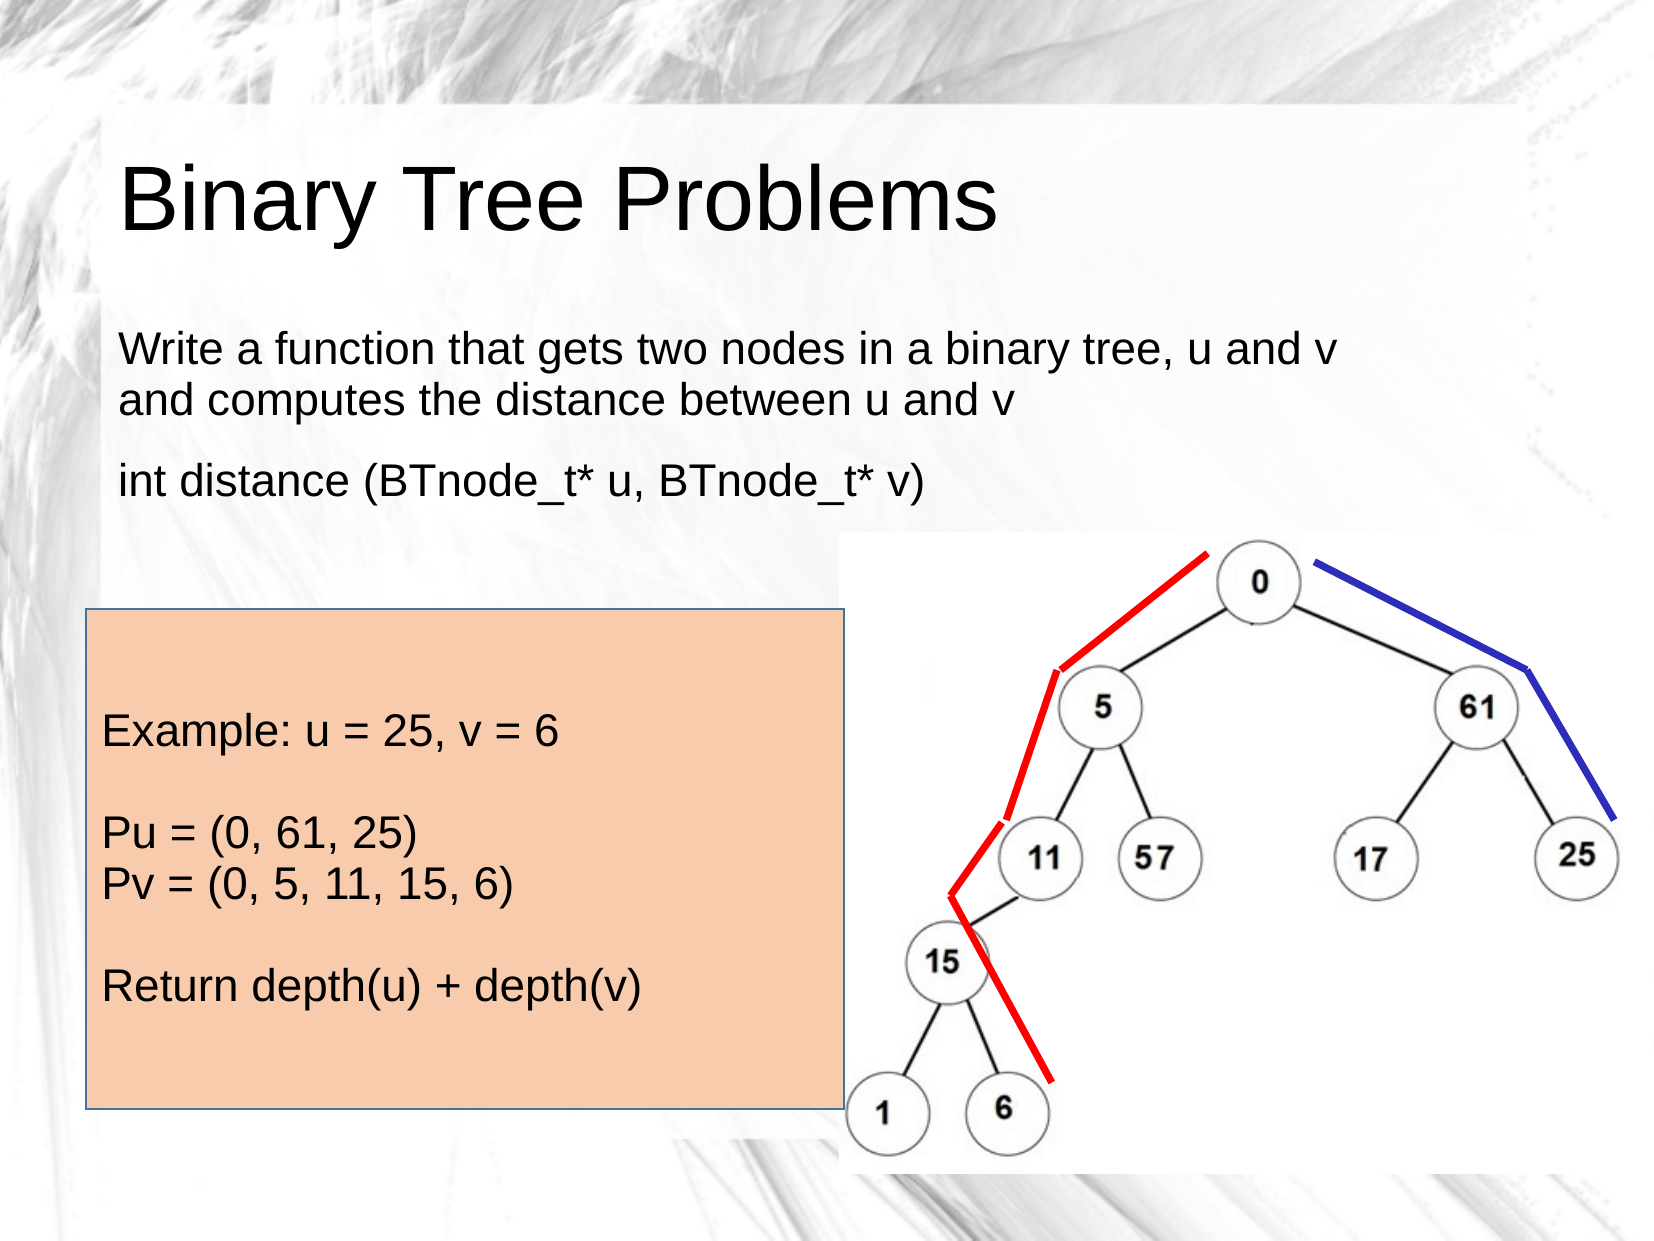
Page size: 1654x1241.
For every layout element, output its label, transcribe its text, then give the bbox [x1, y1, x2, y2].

title Binary Tree Problems [118, 93, 1506, 299]
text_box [1060, 553, 1208, 670]
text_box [950, 895, 1052, 1083]
text_box Example: u = 25, v = 6 Pu = (0, 61, 25) Pv = (0, 5, 11, 15, 6) Return depth(u) + depth(v) [85, 608, 839, 1109]
list Write a function that gets two nodes in a binary tree, u and v and computes the distance between u and v int distance (BTnode_t* u, BTnode_t* v) [118, 319, 1571, 608]
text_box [950, 822, 1002, 896]
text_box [1526, 669, 1615, 820]
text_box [1006, 669, 1057, 820]
picture [0, 0, 1654, 1241]
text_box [1314, 561, 1527, 670]
